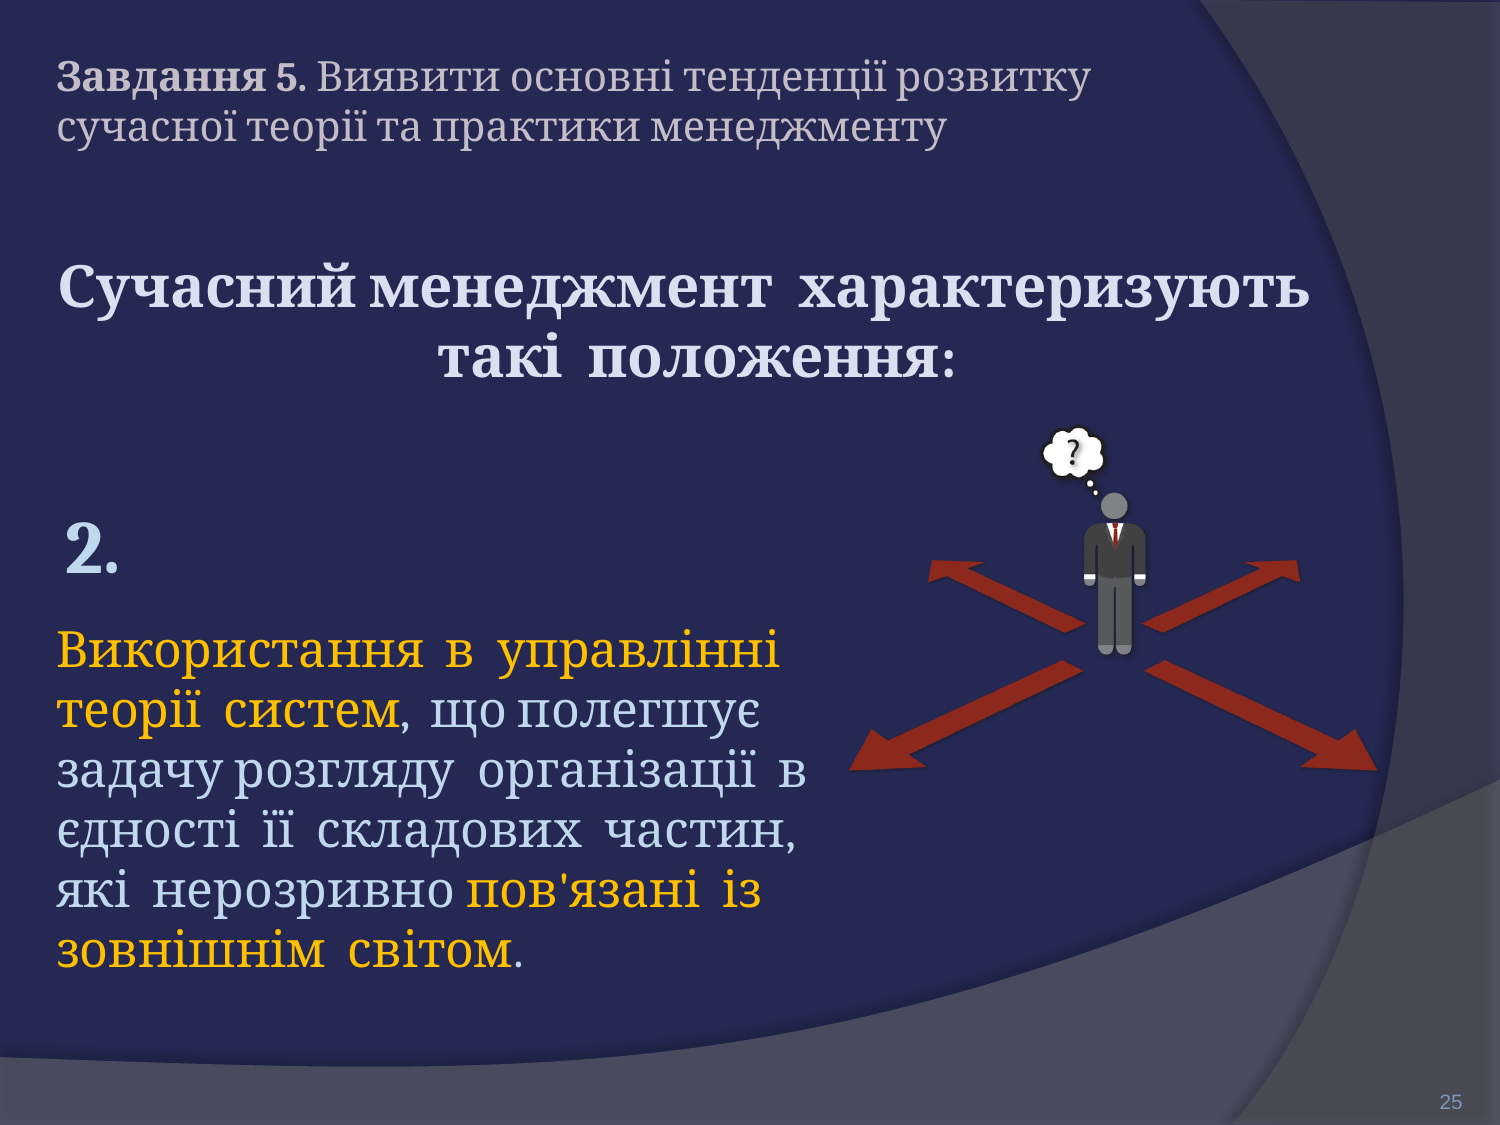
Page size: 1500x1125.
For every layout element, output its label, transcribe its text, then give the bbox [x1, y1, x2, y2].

picture [846, 420, 1383, 776]
text_box Сучасний менеджмент характеризують такі положення: [11, 241, 1382, 397]
text_box Використання в управлінні теорії систем, що полегшує задачу розгляду організації в єдності її складових частин, які нерозривно пов'язані із зовнішнім світом. [41, 609, 898, 985]
slide_number 25 [1337, 1053, 1463, 1114]
text_box Завдання 5. Виявити основні тенденції розвитку сучасної теорії та практики менеджменту [41, 42, 1247, 158]
text_box 2. [42, 491, 136, 597]
